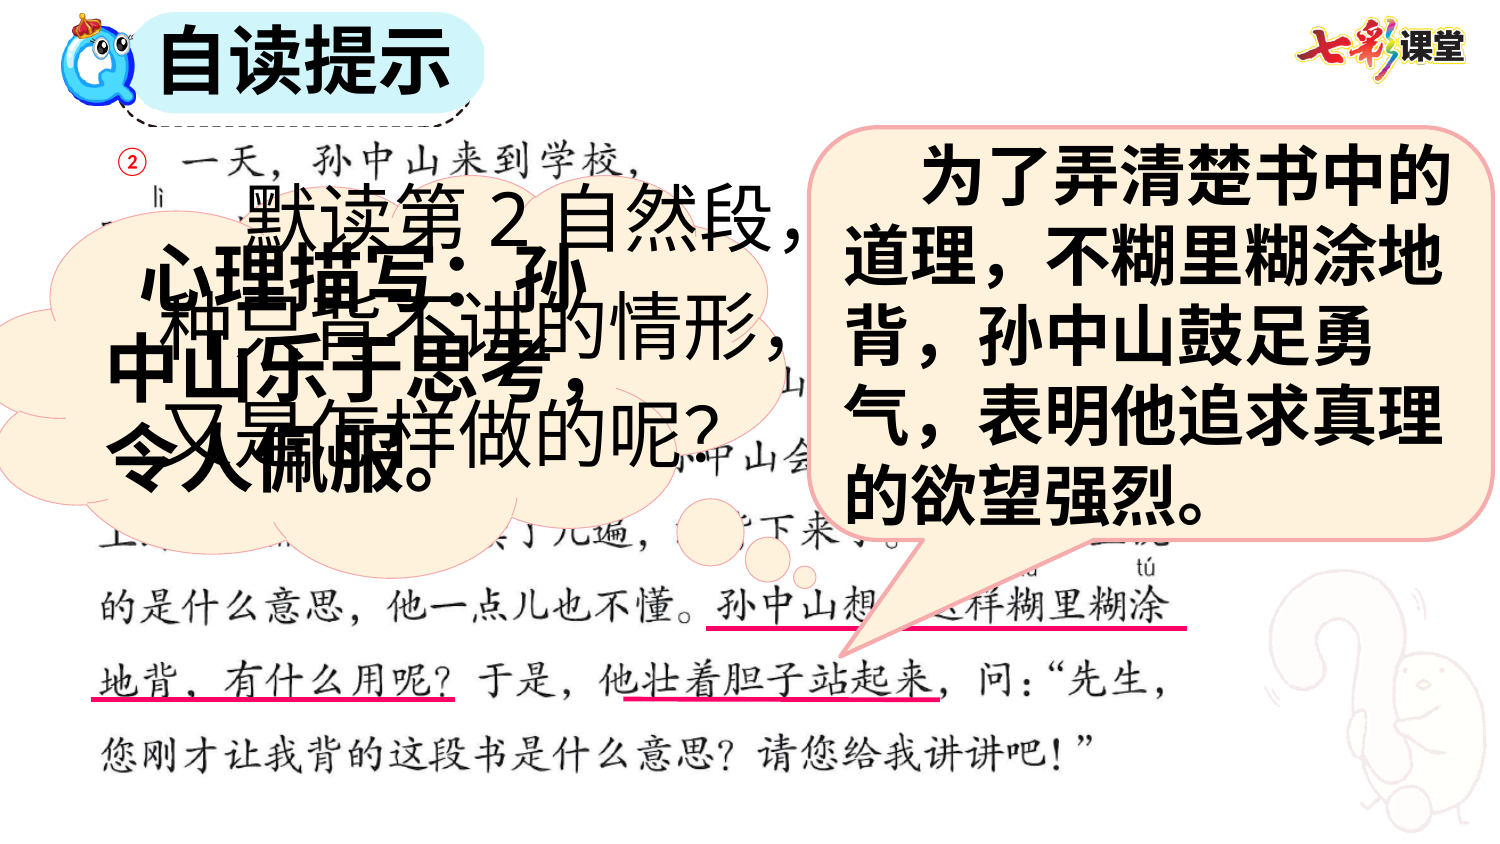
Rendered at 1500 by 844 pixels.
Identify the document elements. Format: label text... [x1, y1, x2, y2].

picture [1293, 15, 1468, 84]
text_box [62, 106, 1204, 800]
picture [61, 12, 485, 127]
text_box 自读提示 [141, 8, 491, 104]
text_box 为了弄清楚书中的道理，不糊里糊涂地背，孙中山鼓足勇气，表明他追求真理的欲望强烈。 [1208, 125, 1495, 543]
text_box 心理描写：孙中山乐于思考，令人佩服。 [0, 264, 57, 506]
